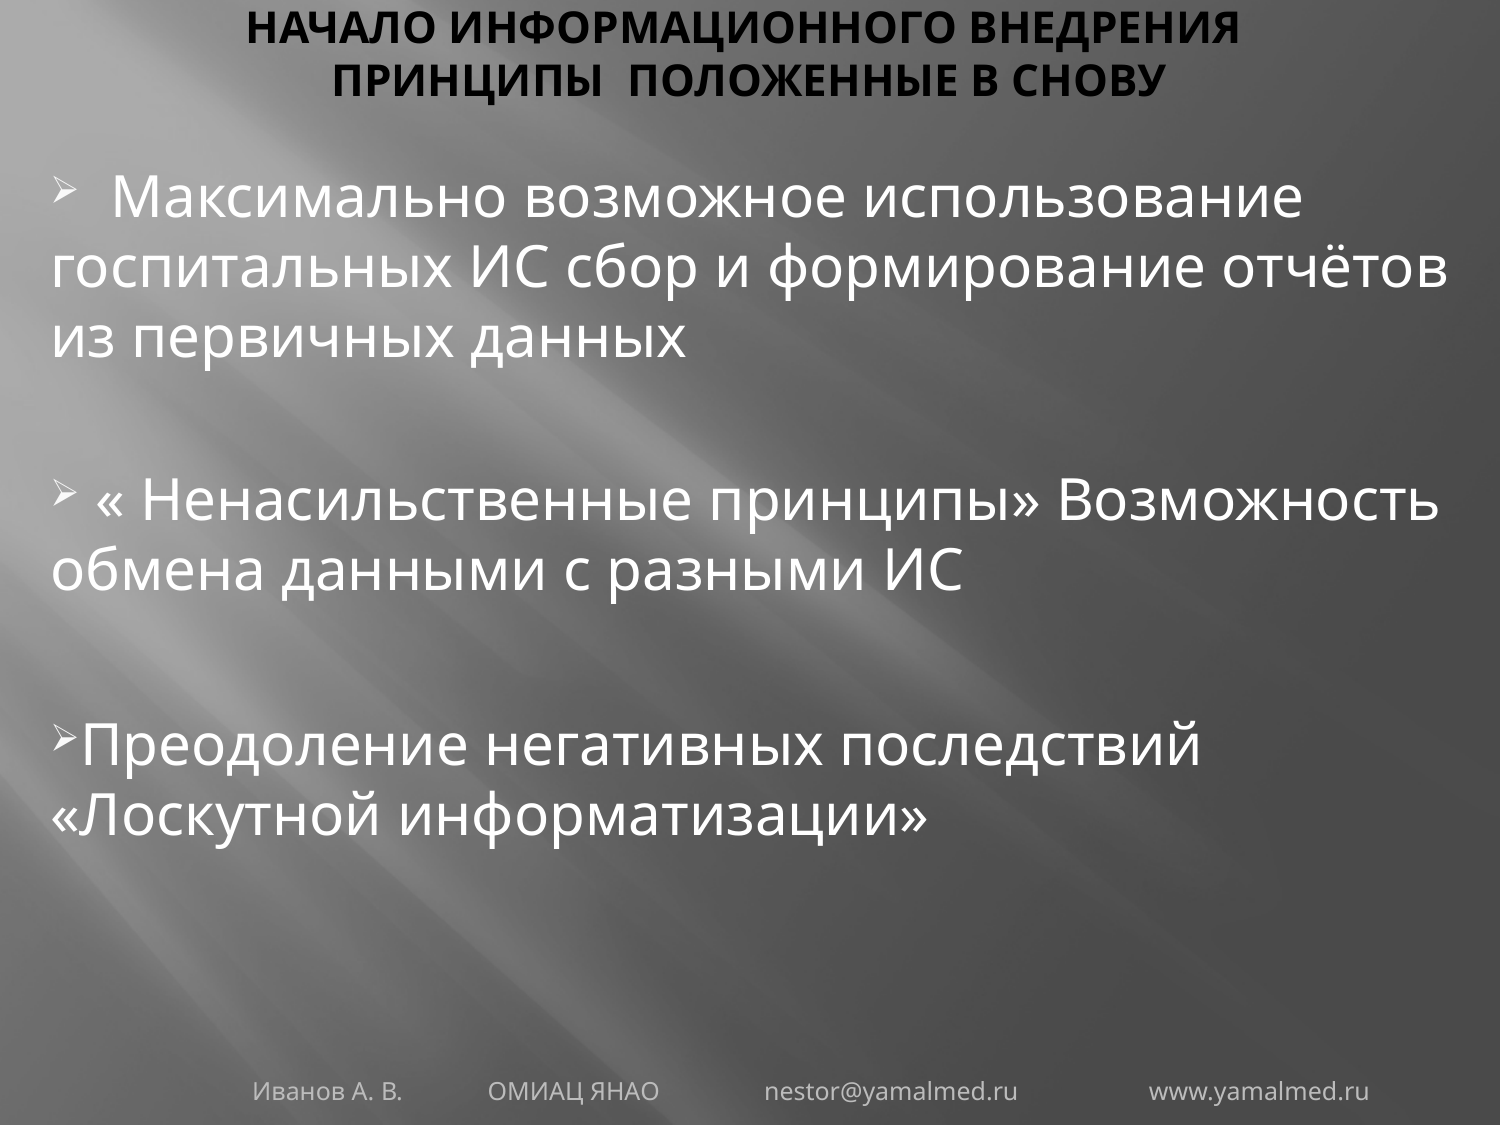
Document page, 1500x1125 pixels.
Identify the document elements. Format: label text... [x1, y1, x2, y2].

subtitle Максимально возможное использование госпитальных ИС сбор и формирование отчётов из первичных данных « Ненасильственные принципы» Возможность обмена данными с разными ИС Преодоление негативных последствий «Лоскутной информатизации» [35, 152, 1465, 985]
footer Иванов А. В. ОМИАЦ ЯНАО nestor@yamalmed.ru www.yamalmed.ru [222, 1052, 1407, 1113]
title Начало информационного внедрения Принципы положенные в снову [69, 0, 1420, 106]
